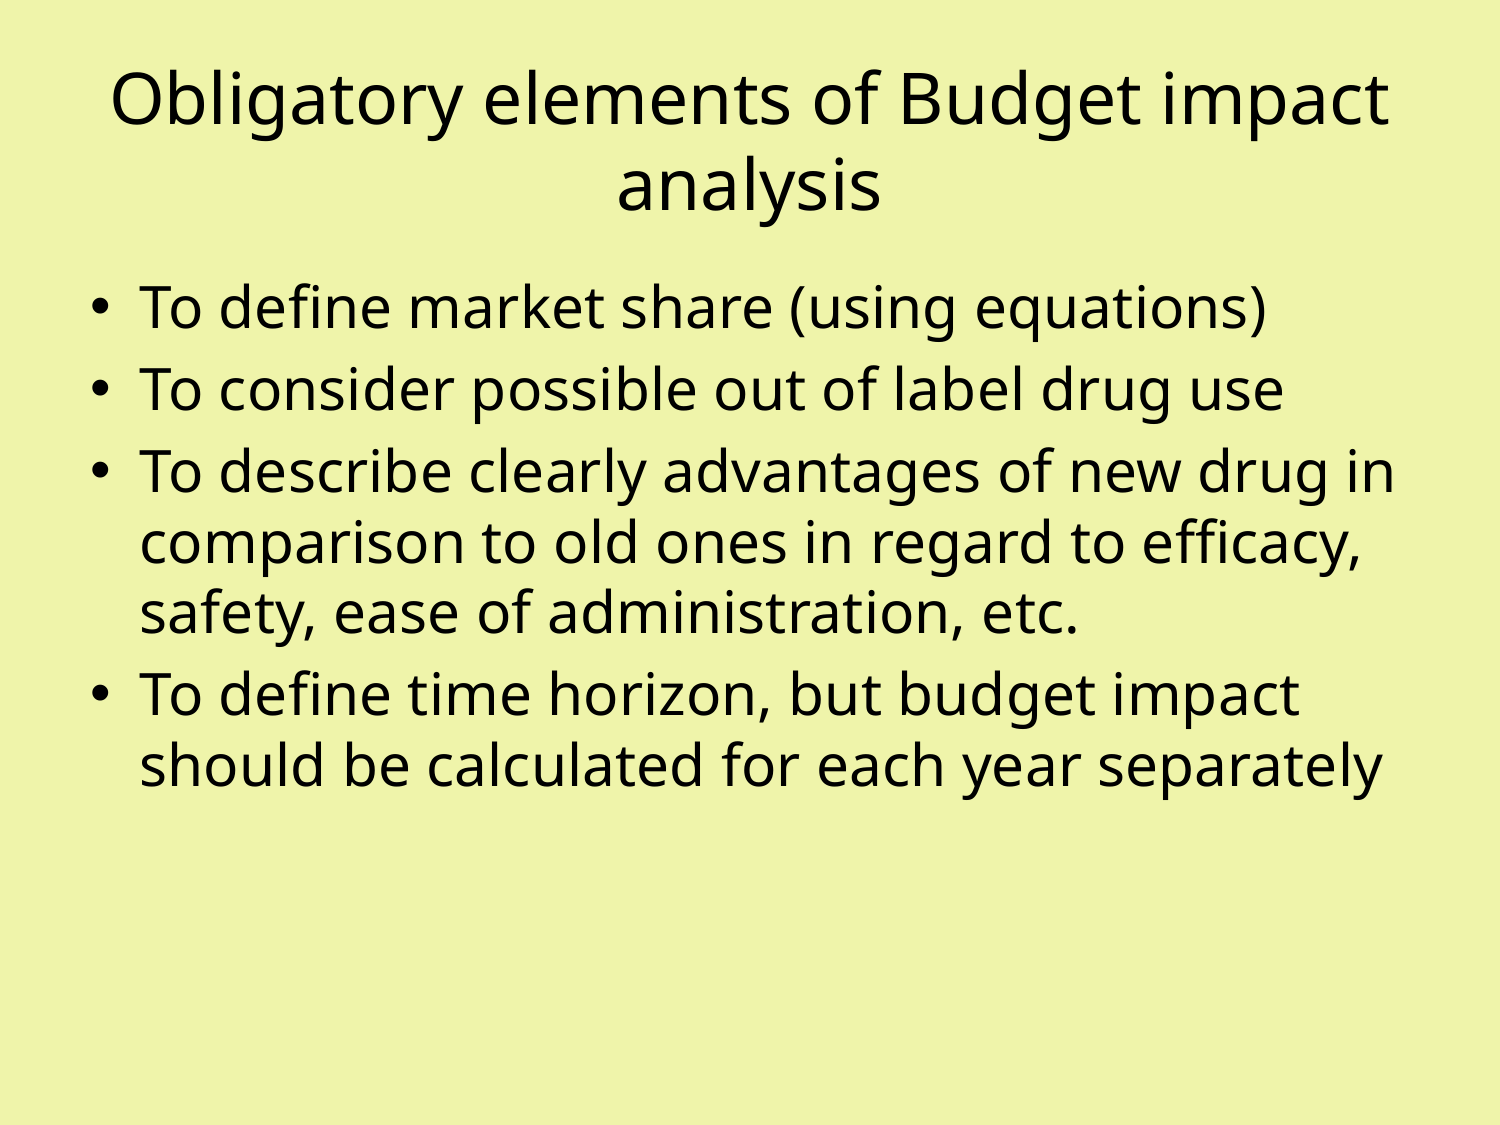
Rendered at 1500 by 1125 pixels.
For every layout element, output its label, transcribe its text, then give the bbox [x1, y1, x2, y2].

title Obligatory elements of Budget impact analysis [75, 45, 1425, 233]
list To define market share (using equations) To consider possible out of label drug use To describe clearly advantages of new drug in comparison to old ones in regard to efficacy, safety, ease of administration, etc. To define time horizon, but budget impact should be calculated for each year separately [75, 262, 1425, 1005]
